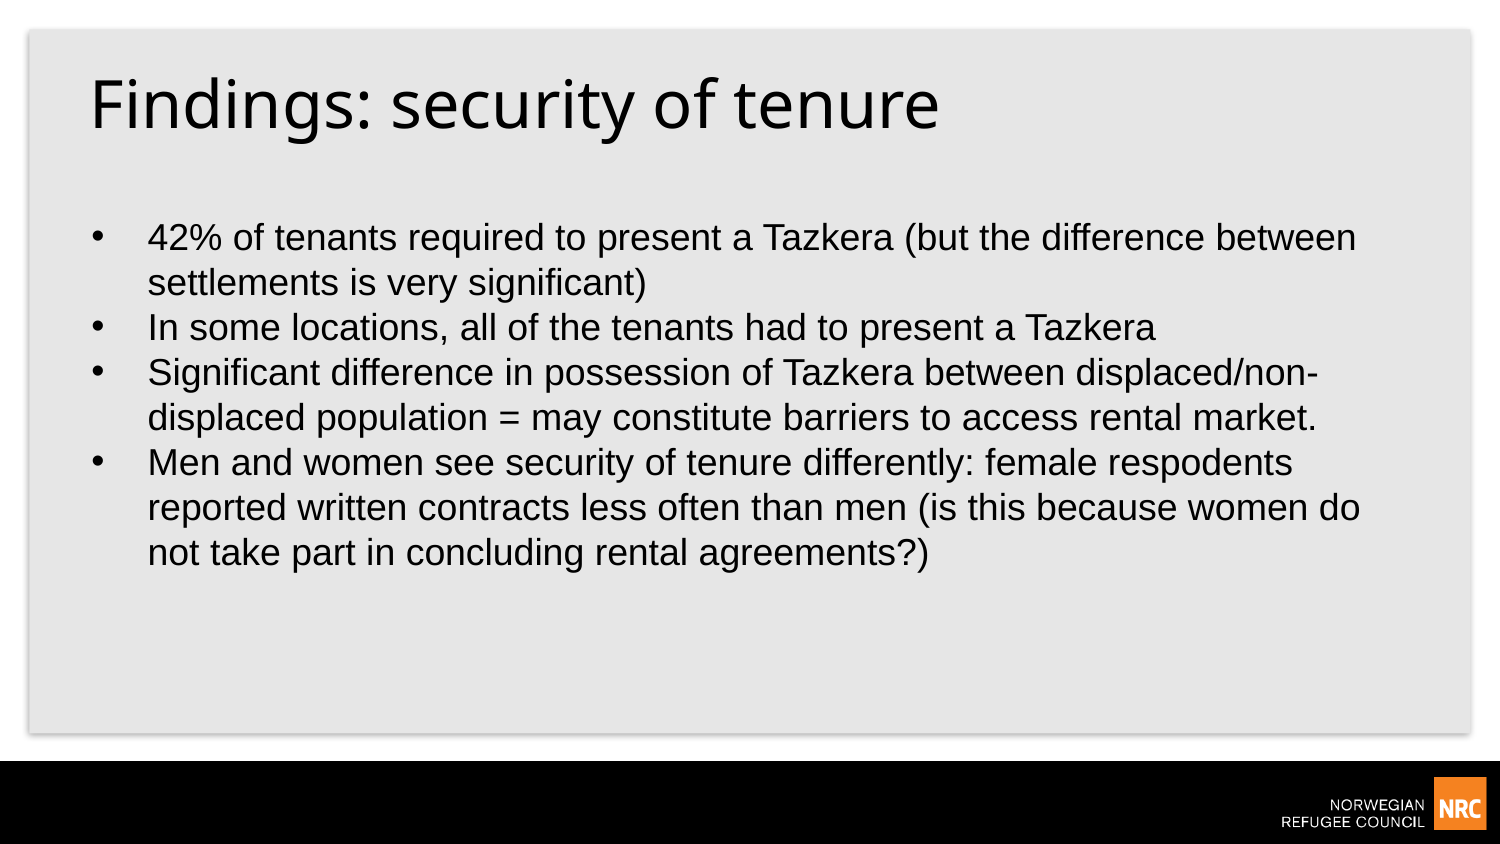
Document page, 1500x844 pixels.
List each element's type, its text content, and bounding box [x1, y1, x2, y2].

title Findings: security of tenure [75, 54, 1425, 196]
subtitle 42% of tenants required to present a Tazkera (but the difference between settlements is very significant) In some locations, all of the tenants had to present a Tazkera Significant difference in possession of Tazkera between displaced/non-displaced population = may constitute barriers to access rental market. Men and women see security of tenure differently: female respodents reported written contracts less often than men (is this because women do not take part in concluding rental agreements?) [76, 206, 1425, 689]
